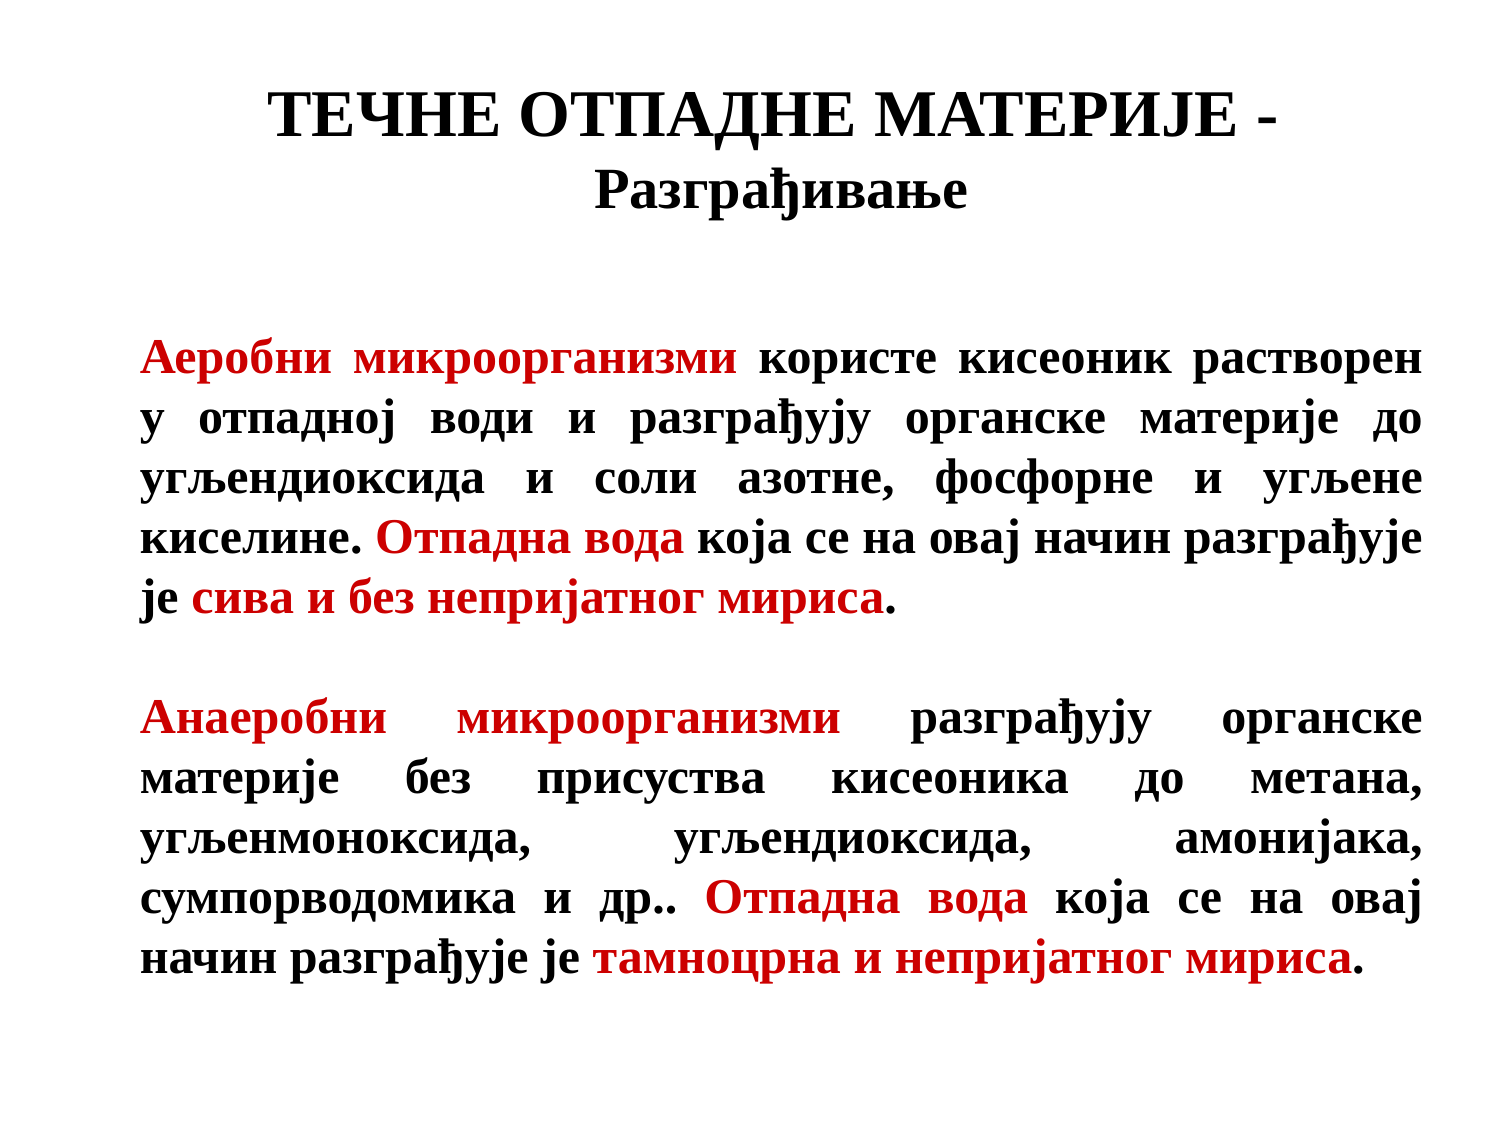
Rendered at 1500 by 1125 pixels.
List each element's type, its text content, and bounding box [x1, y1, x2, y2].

text_box ТЕЧНЕ ОТПАДНЕ МАТЕРИЈЕ - Разграђивање [125, 62, 1438, 228]
text_box Аеробни микроорганизми користе кисеоник растворен у отпадној води и разграђују органске материје до угљендиоксида и соли азотне, фосфорне и угљене киселине. Отпадна вода која се на овај начин разграђује је сива и без непријатног мириса. Анаеробни микроорганизми разграђују органске материје без присуства кисеоника до метана, угљенмоноксида, угљендиоксида, амонијака, сумпорводомика и др.. Отпадна вода која се на овај начин разграђује је тамноцрна и непријатног мириса. [125, 316, 1438, 1051]
